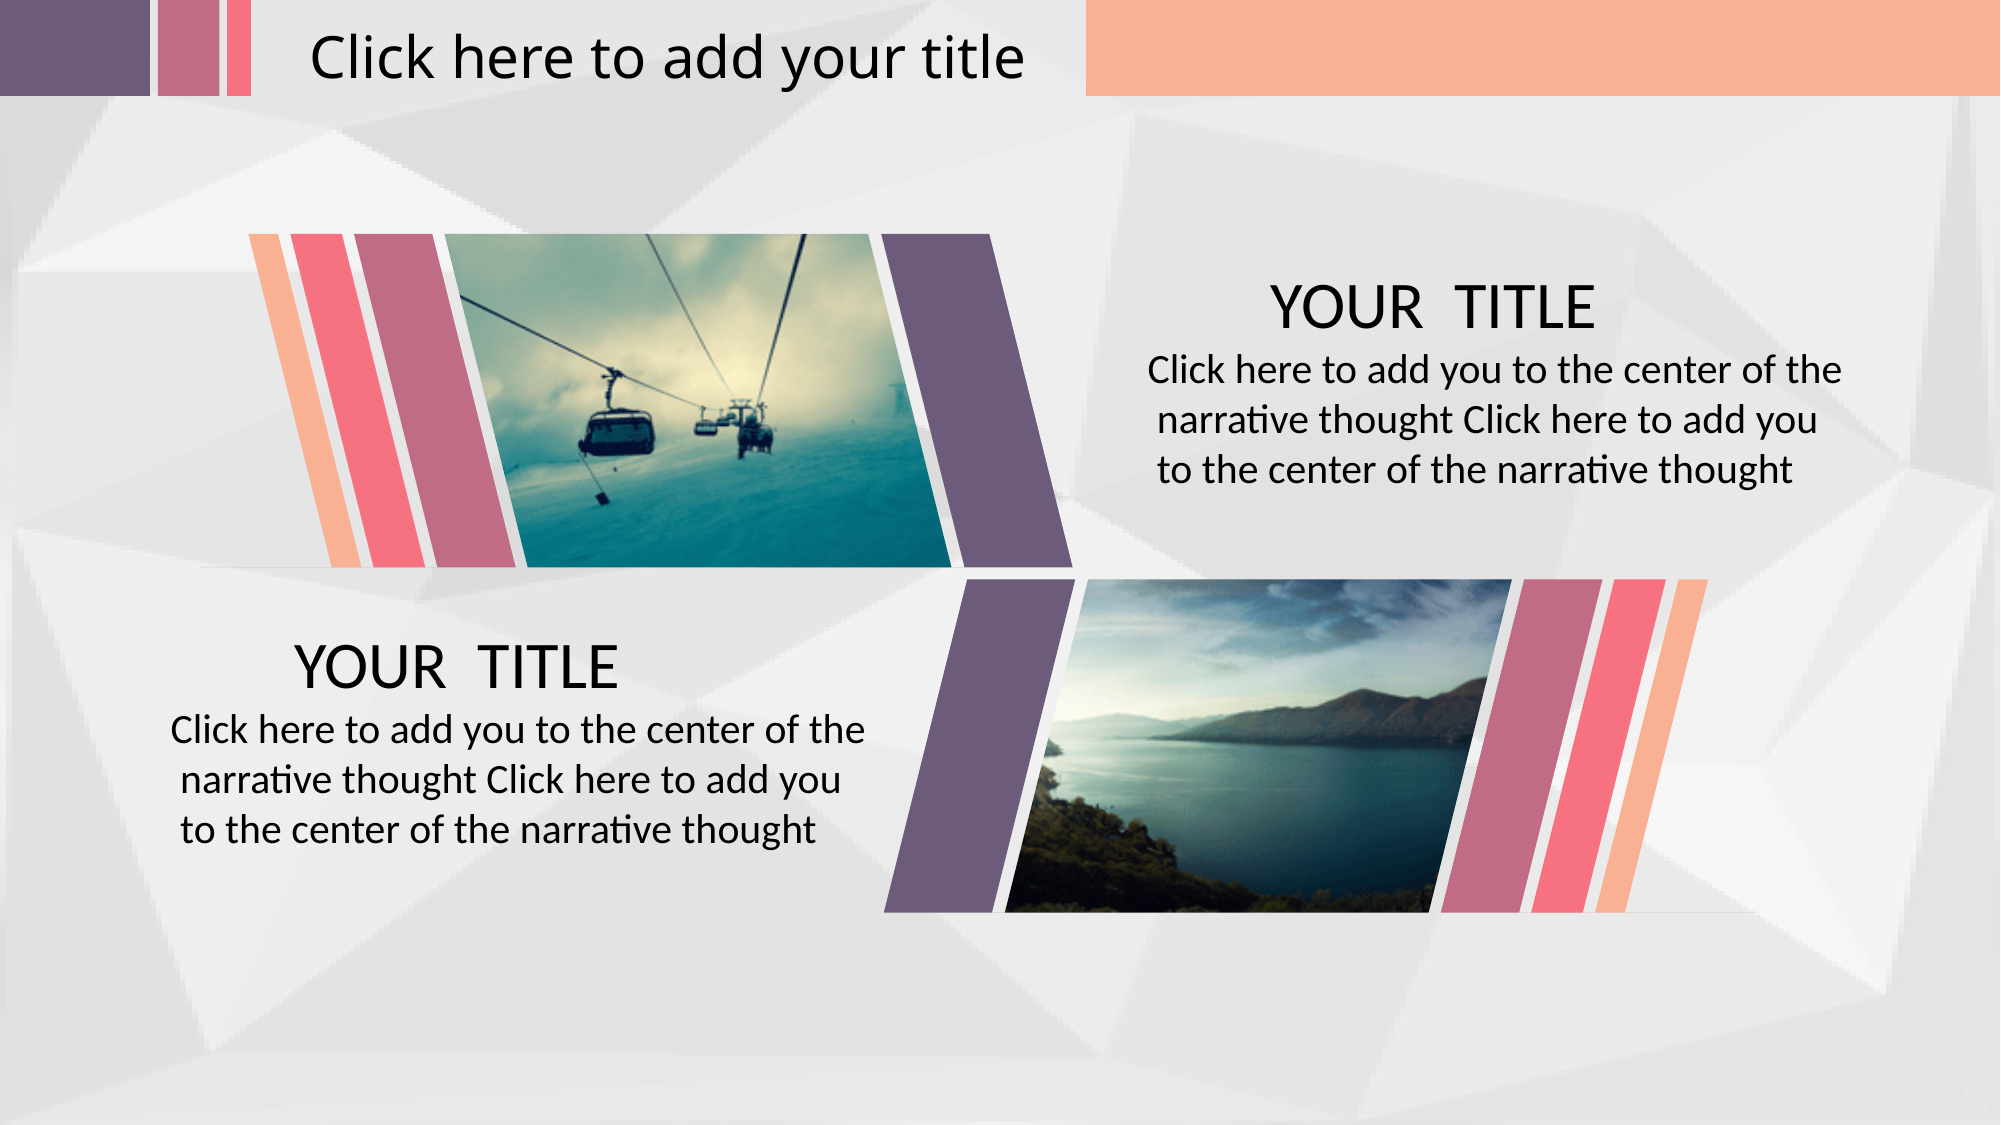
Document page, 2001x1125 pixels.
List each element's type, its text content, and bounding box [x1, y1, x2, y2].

picture [0, 0, 2001, 1125]
text_box [1086, 0, 2000, 96]
text_box [227, 0, 251, 96]
text_box [0, 0, 150, 96]
text_box [157, 0, 220, 96]
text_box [152, 579, 1757, 913]
text_box Click here to add your title [295, 12, 1042, 168]
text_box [199, 234, 1861, 568]
